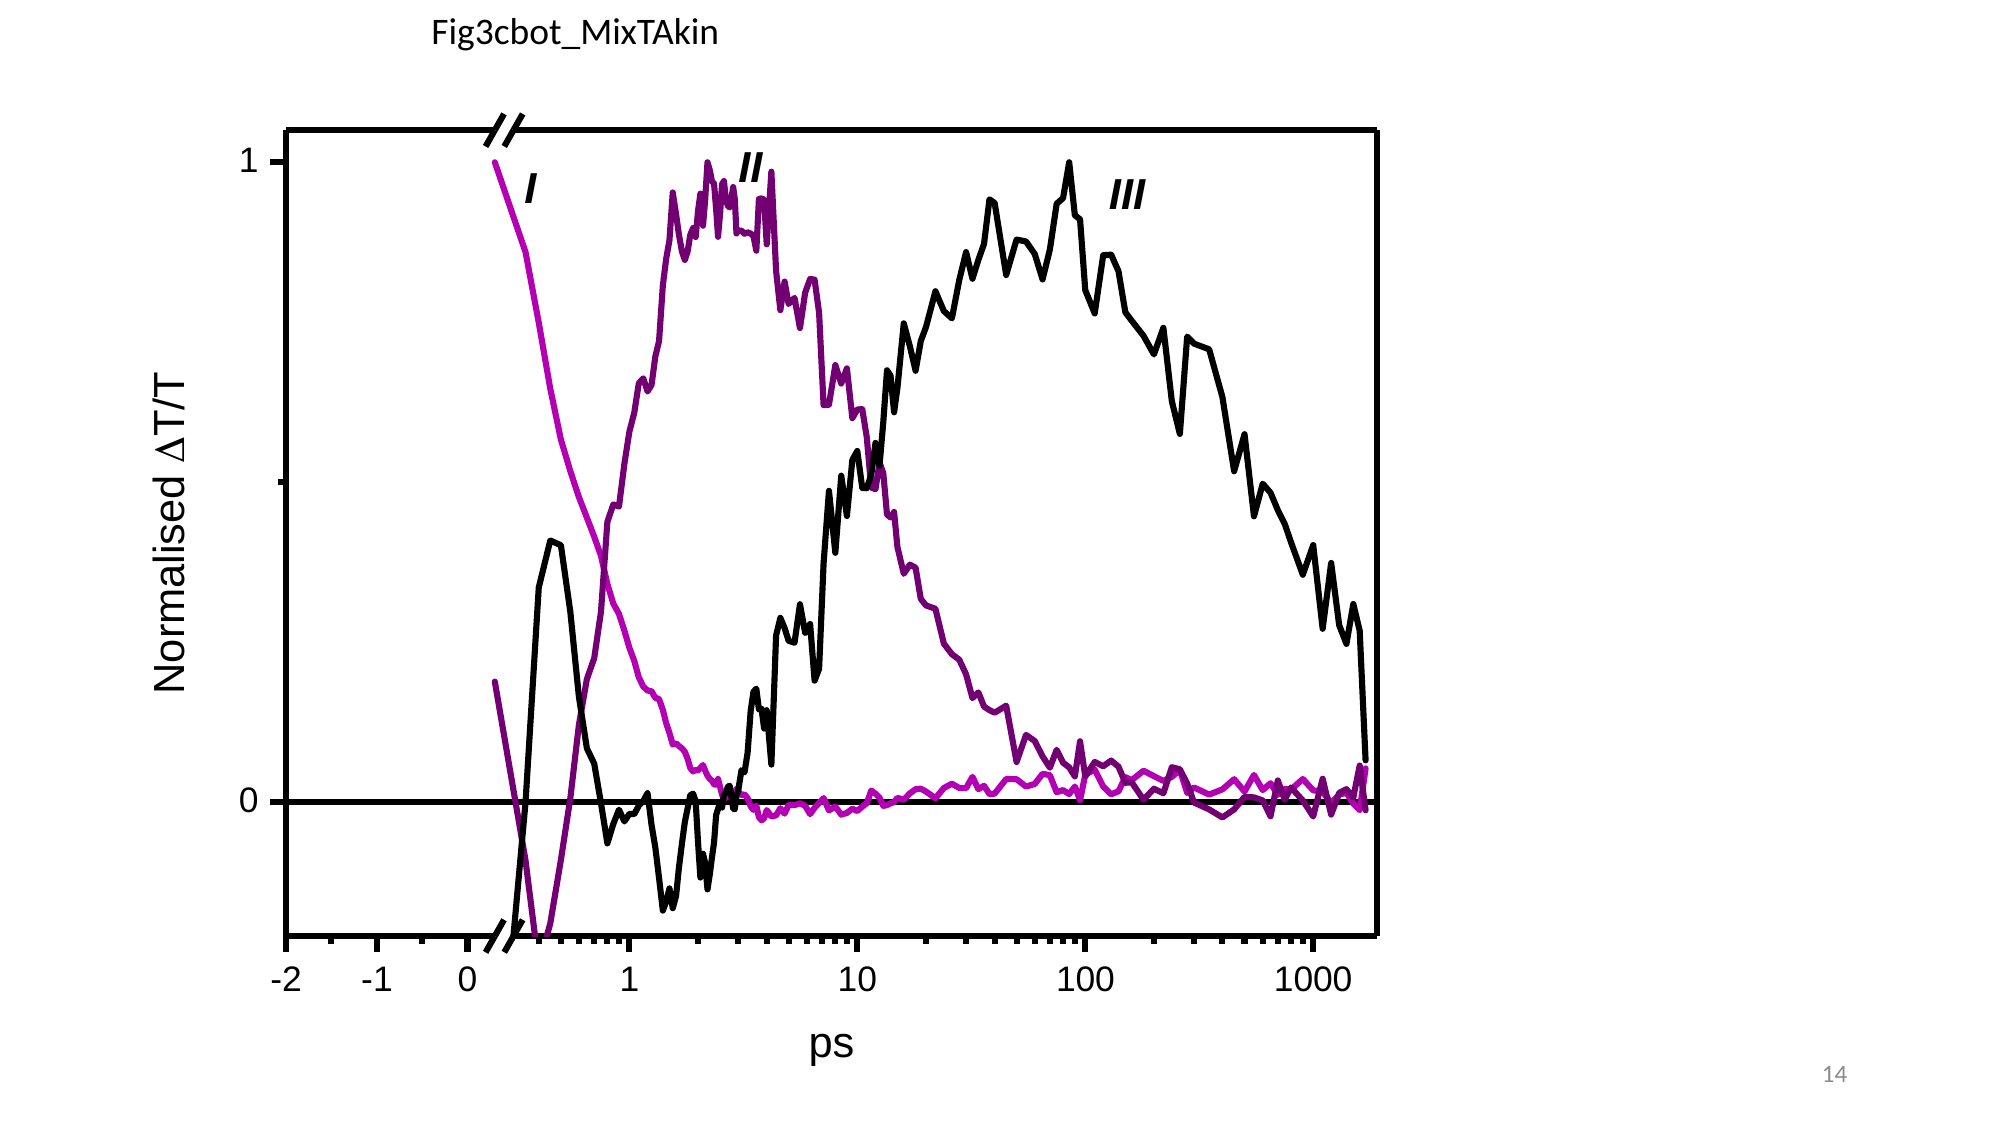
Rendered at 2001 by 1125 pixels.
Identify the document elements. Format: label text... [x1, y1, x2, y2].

slide_number 14 [1602, 1042, 1863, 1103]
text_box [0, 0, 1602, 1125]
